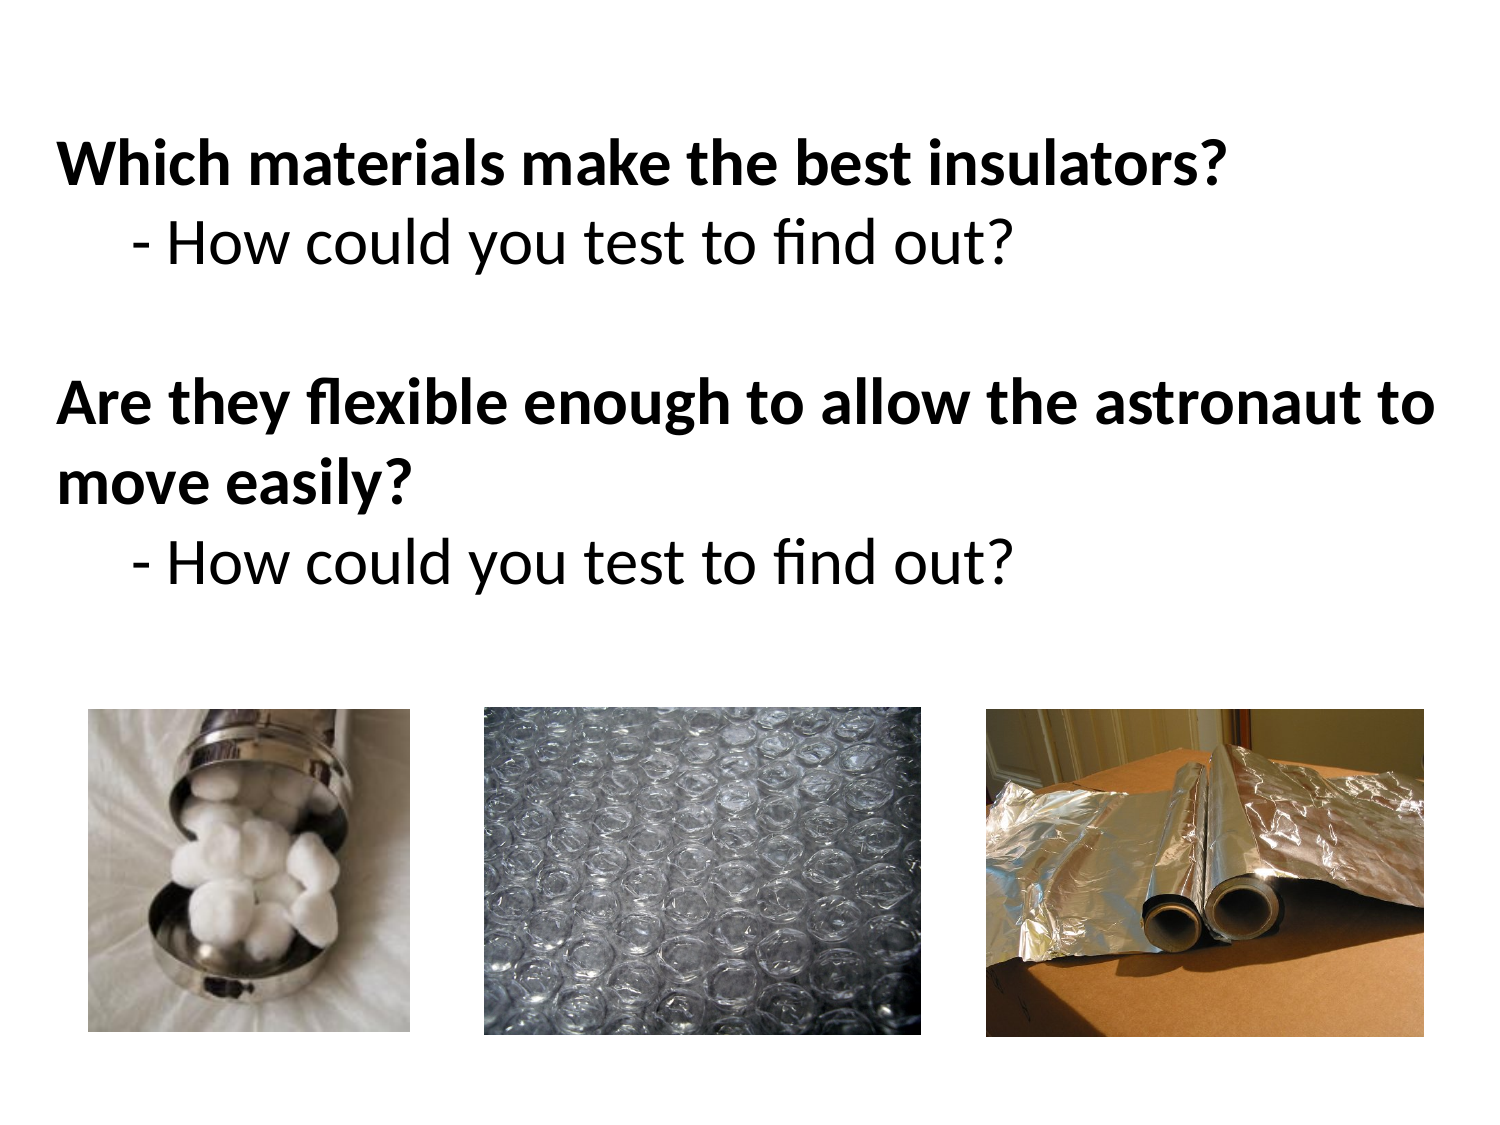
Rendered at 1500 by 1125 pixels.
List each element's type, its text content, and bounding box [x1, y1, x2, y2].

picture [484, 706, 922, 1035]
picture [88, 709, 411, 1033]
text_box Which materials make the best insulators? - How could you test to find out? Are they flexible enough to allow the astronaut to move easily? - How could you test to find out? [41, 110, 1473, 706]
picture [985, 708, 1424, 1038]
